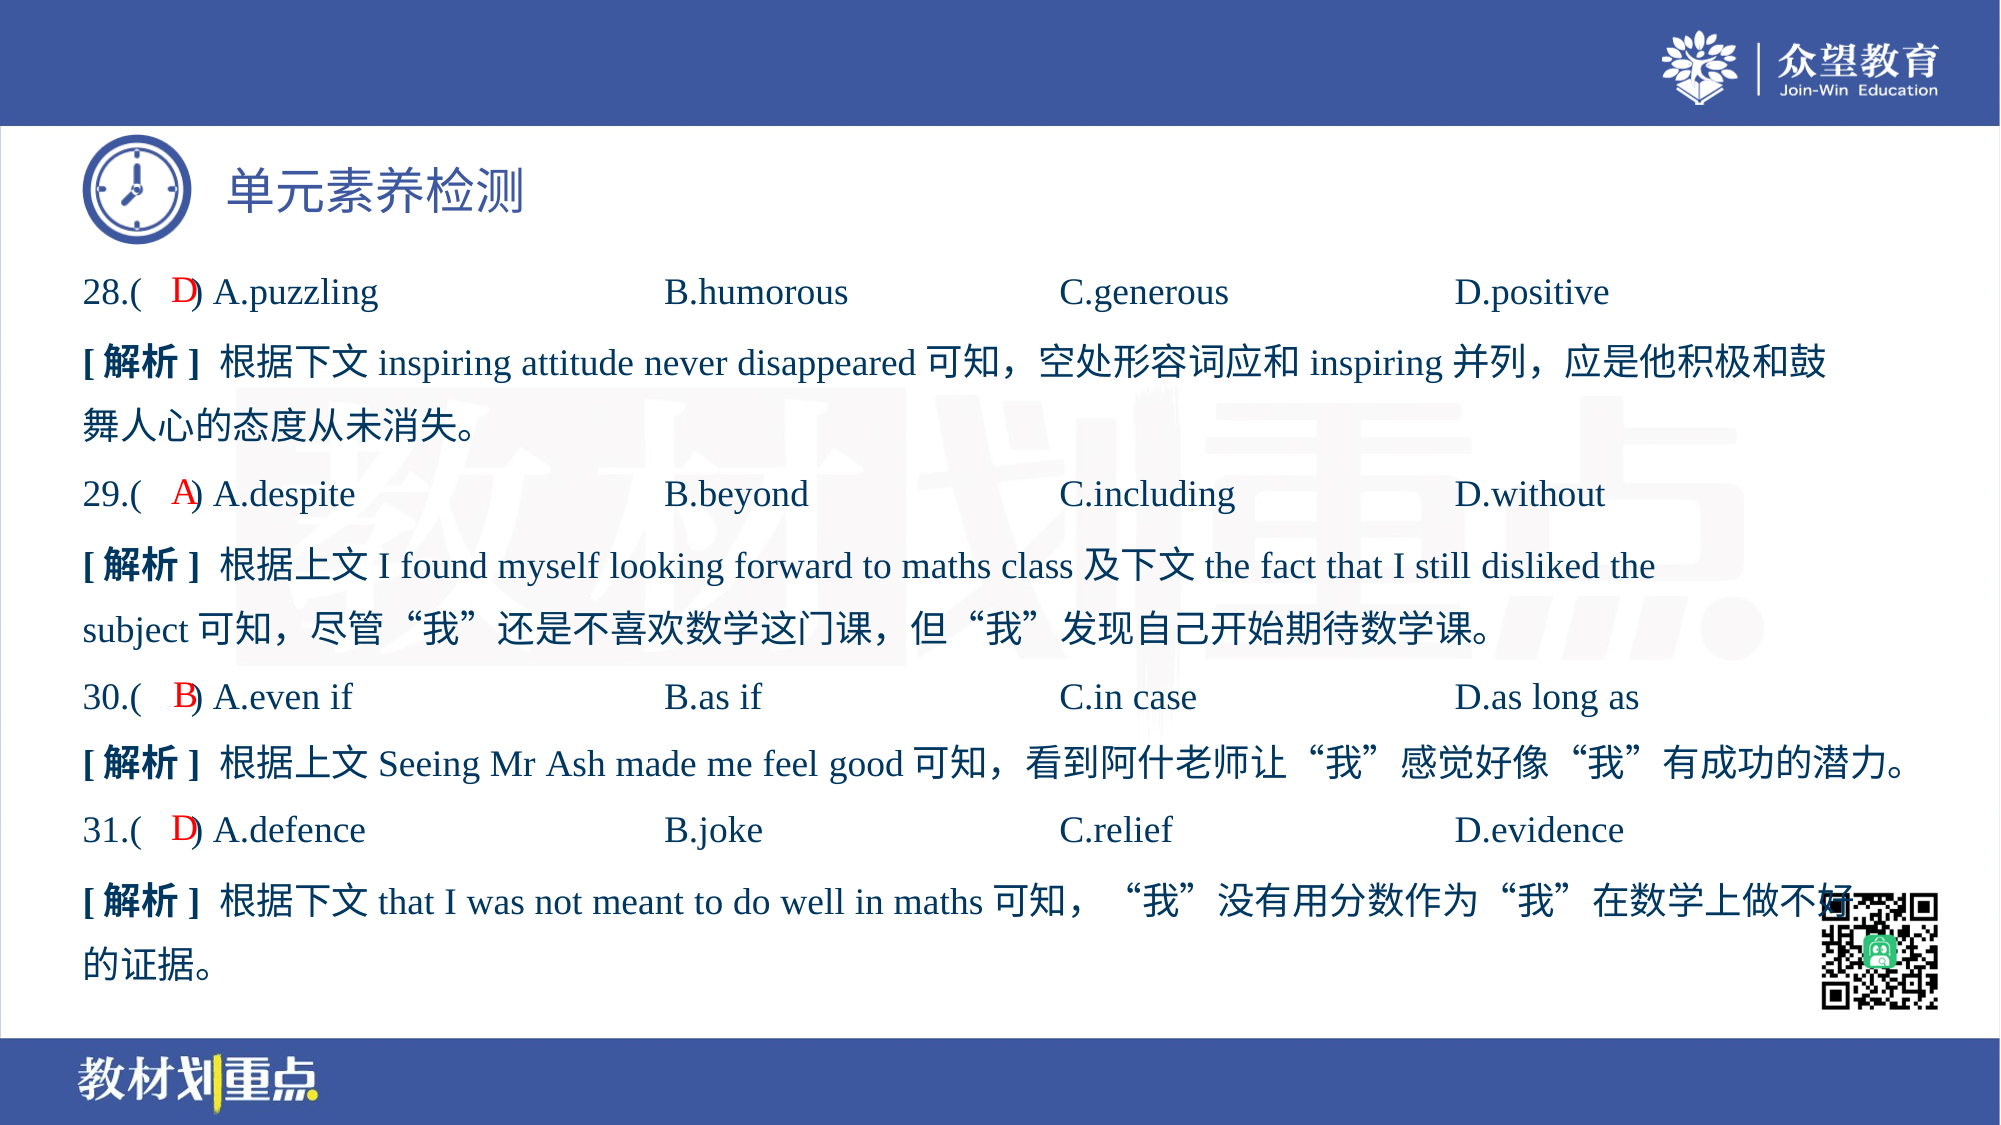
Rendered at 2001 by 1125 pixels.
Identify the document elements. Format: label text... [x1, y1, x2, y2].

text_box 30.( ) A.even if B.as if C.in case D.as long as [82, 652, 1817, 711]
text_box 31.( ) A.defence B.joke C.relief D.evidence [82, 785, 1817, 844]
text_box [解析] 根据下文inspiring attitude never disappeared可知，空处形容词应和inspiring并列，应是他积极和鼓 舞人心的态度从未消失。 [82, 313, 1817, 441]
text_box [解析] 根据下文that I was not meant to do well in maths可知，“我”没有用分数作为“我”在数学上做不好 的证据。 [82, 853, 1817, 980]
text_box A [157, 447, 212, 506]
text_box B [159, 650, 212, 709]
text_box D [157, 245, 212, 304]
text_box D [157, 783, 212, 842]
text_box 29.( ) A.despite B.beyond C.including D.without [82, 449, 1817, 508]
text_box [解析] 根据上文Seeing Mr Ash made me feel good可知，看到阿什老师让“我”感觉好像“我”有成功的潜力。 [82, 719, 1817, 777]
picture [0, 0, 2000, 1125]
text_box [解析] 根据上文I found myself looking forward to maths class及下文the fact that I still disliked the subject可知，尽管“我”还是不喜欢数学这门课，但“我”发现自己开始期待数学课。 [82, 516, 1817, 644]
text_box 28.( ) A.puzzling B.humorous C.generous D.positive [82, 247, 1817, 306]
